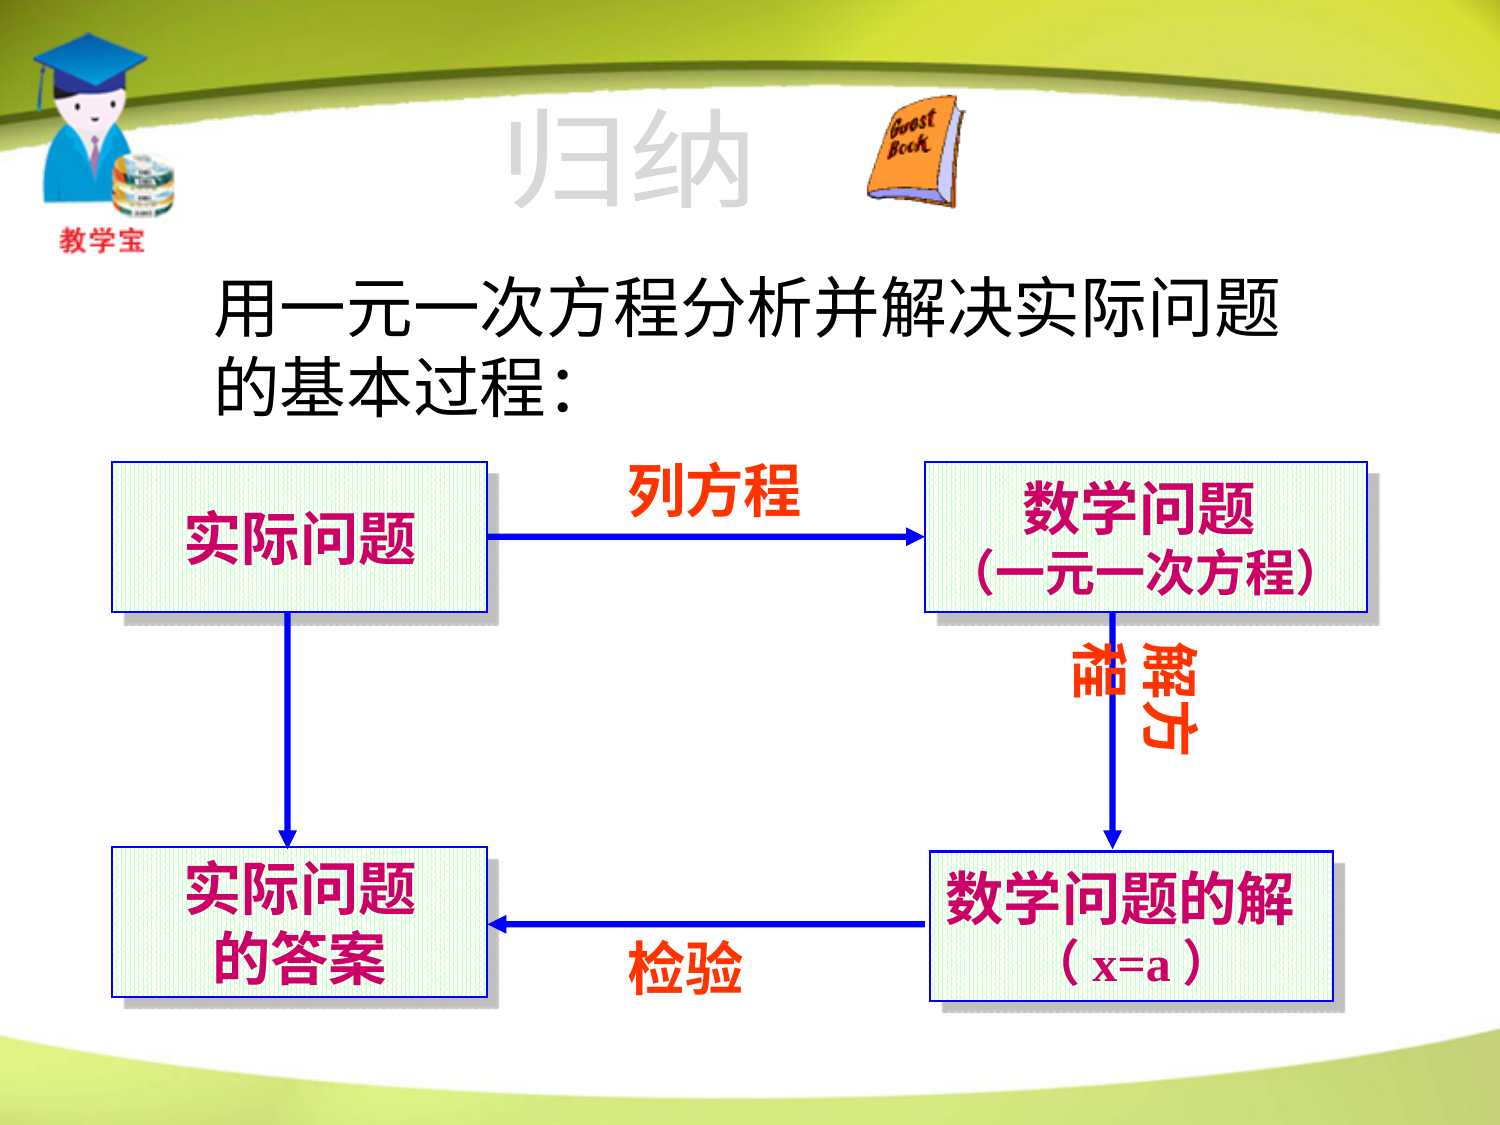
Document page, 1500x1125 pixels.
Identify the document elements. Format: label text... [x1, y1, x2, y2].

text_box 实际问题 [112, 461, 488, 612]
text_box 数学问题 （一元一次方程） [924, 461, 1367, 612]
text_box [281, 611, 294, 850]
text_box 实际问题 的答案 [112, 846, 488, 997]
text_box [487, 530, 925, 543]
picture [0, 0, 1500, 1125]
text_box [510, 71, 966, 228]
text_box 用一元一次方程分析并解决实际问题的基本过程： [198, 258, 1324, 434]
text_box 列方程 [612, 446, 838, 532]
text_box [1106, 822, 1119, 850]
text_box 数学问题的解 （x=a） [929, 851, 1334, 1002]
text_box 解方程 [1089, 626, 1214, 822]
text_box 检验 [612, 924, 838, 1009]
text_box [487, 918, 612, 931]
